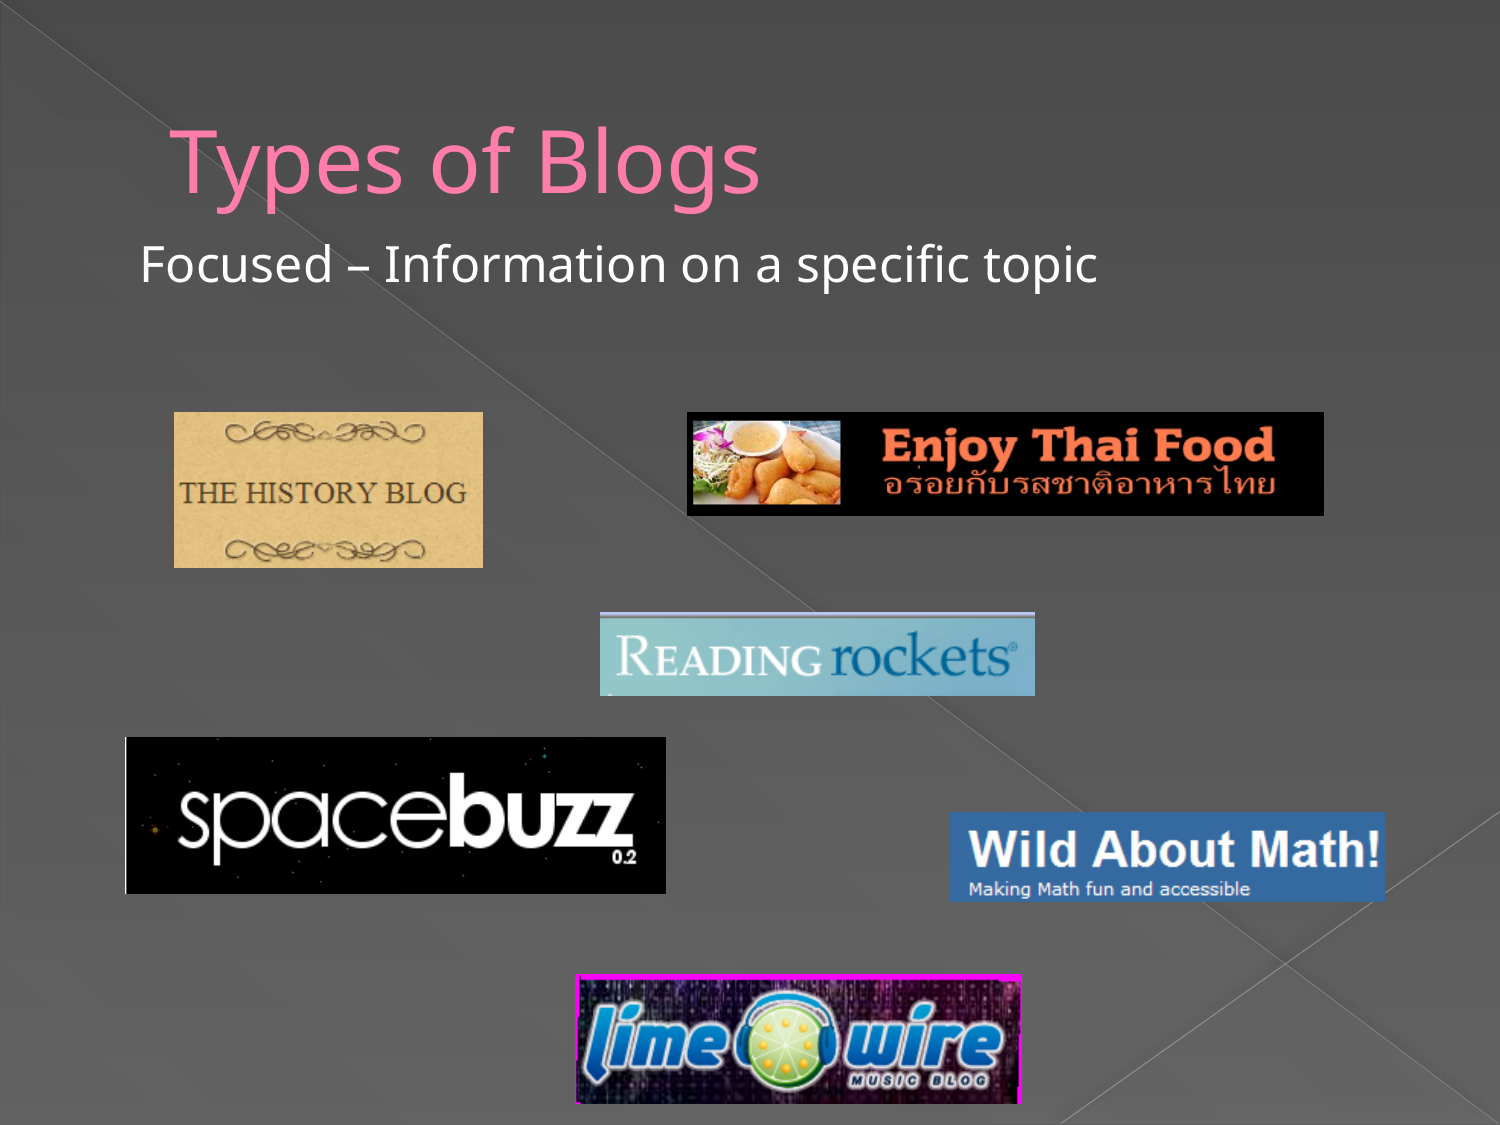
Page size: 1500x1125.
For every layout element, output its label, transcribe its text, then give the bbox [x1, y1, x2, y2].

picture [949, 812, 1385, 902]
picture [124, 737, 666, 894]
picture [174, 412, 483, 568]
title Types of Blogs [75, 43, 1425, 274]
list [687, 412, 1325, 516]
picture [599, 612, 1035, 696]
picture [574, 974, 1023, 1104]
text_box Focused – Information on a specific topic [124, 224, 1475, 300]
